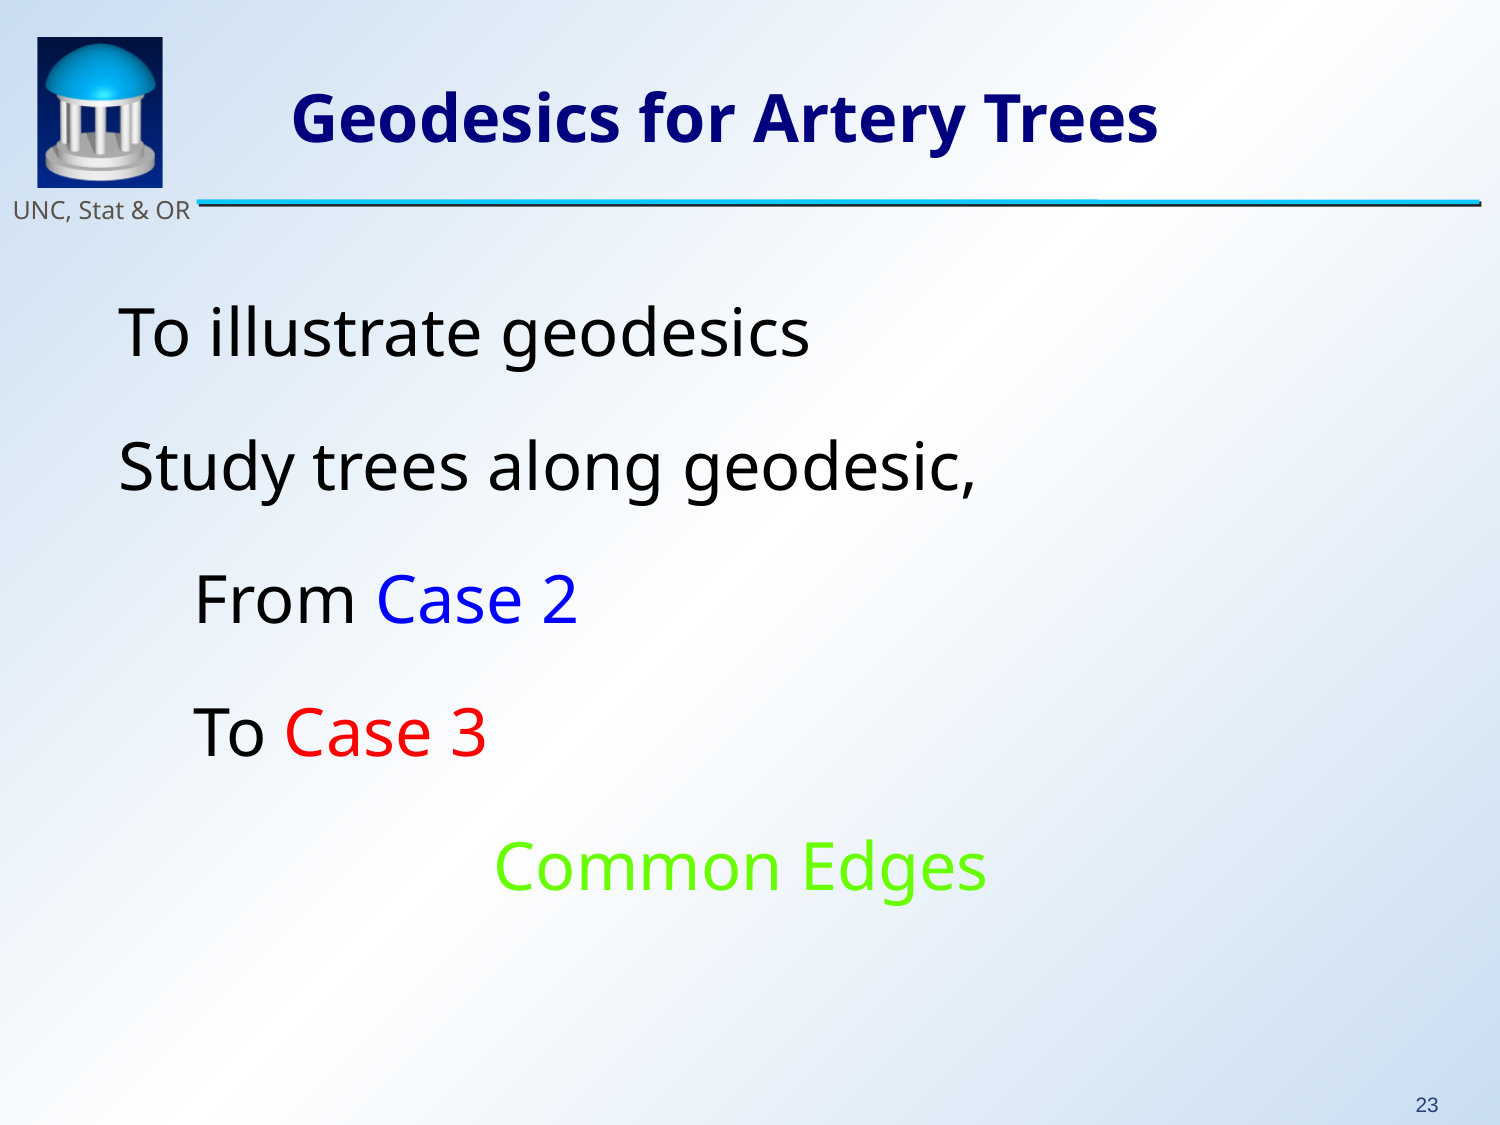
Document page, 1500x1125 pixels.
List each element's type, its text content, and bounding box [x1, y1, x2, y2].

title Geodesics for Artery Trees [274, 74, 1448, 156]
list To illustrate geodesics Study trees along geodesic, From Case 2 To Case 3 Common Edges [103, 242, 1432, 1026]
